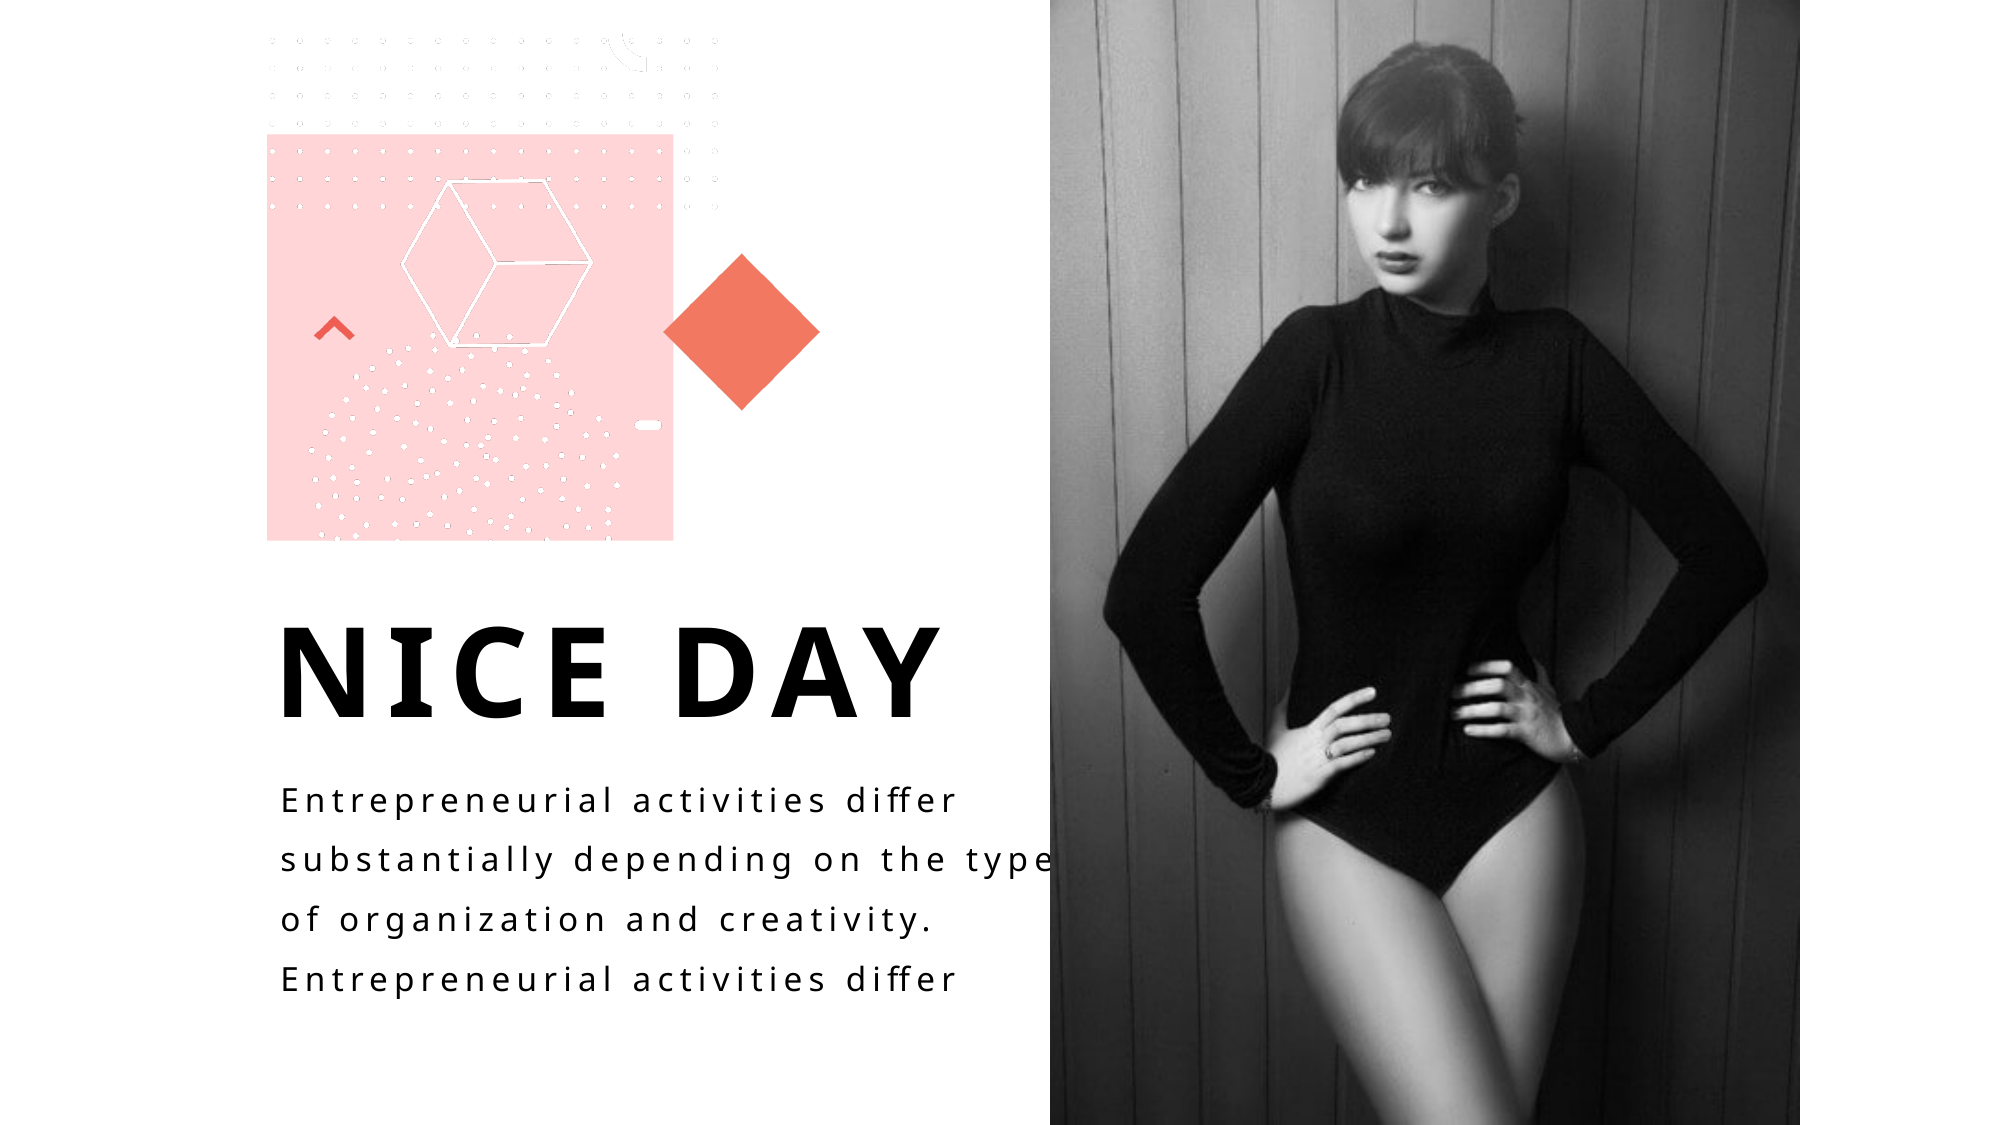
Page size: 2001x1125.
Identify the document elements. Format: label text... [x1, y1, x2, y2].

text_box Entrepreneurial activities differ substantially depending on the type of organization and creativity. Entrepreneurial activities differ [265, 751, 1050, 1006]
picture [267, 28, 855, 541]
picture [1050, 0, 1800, 1125]
text_box NICE DAY [259, 584, 1050, 750]
